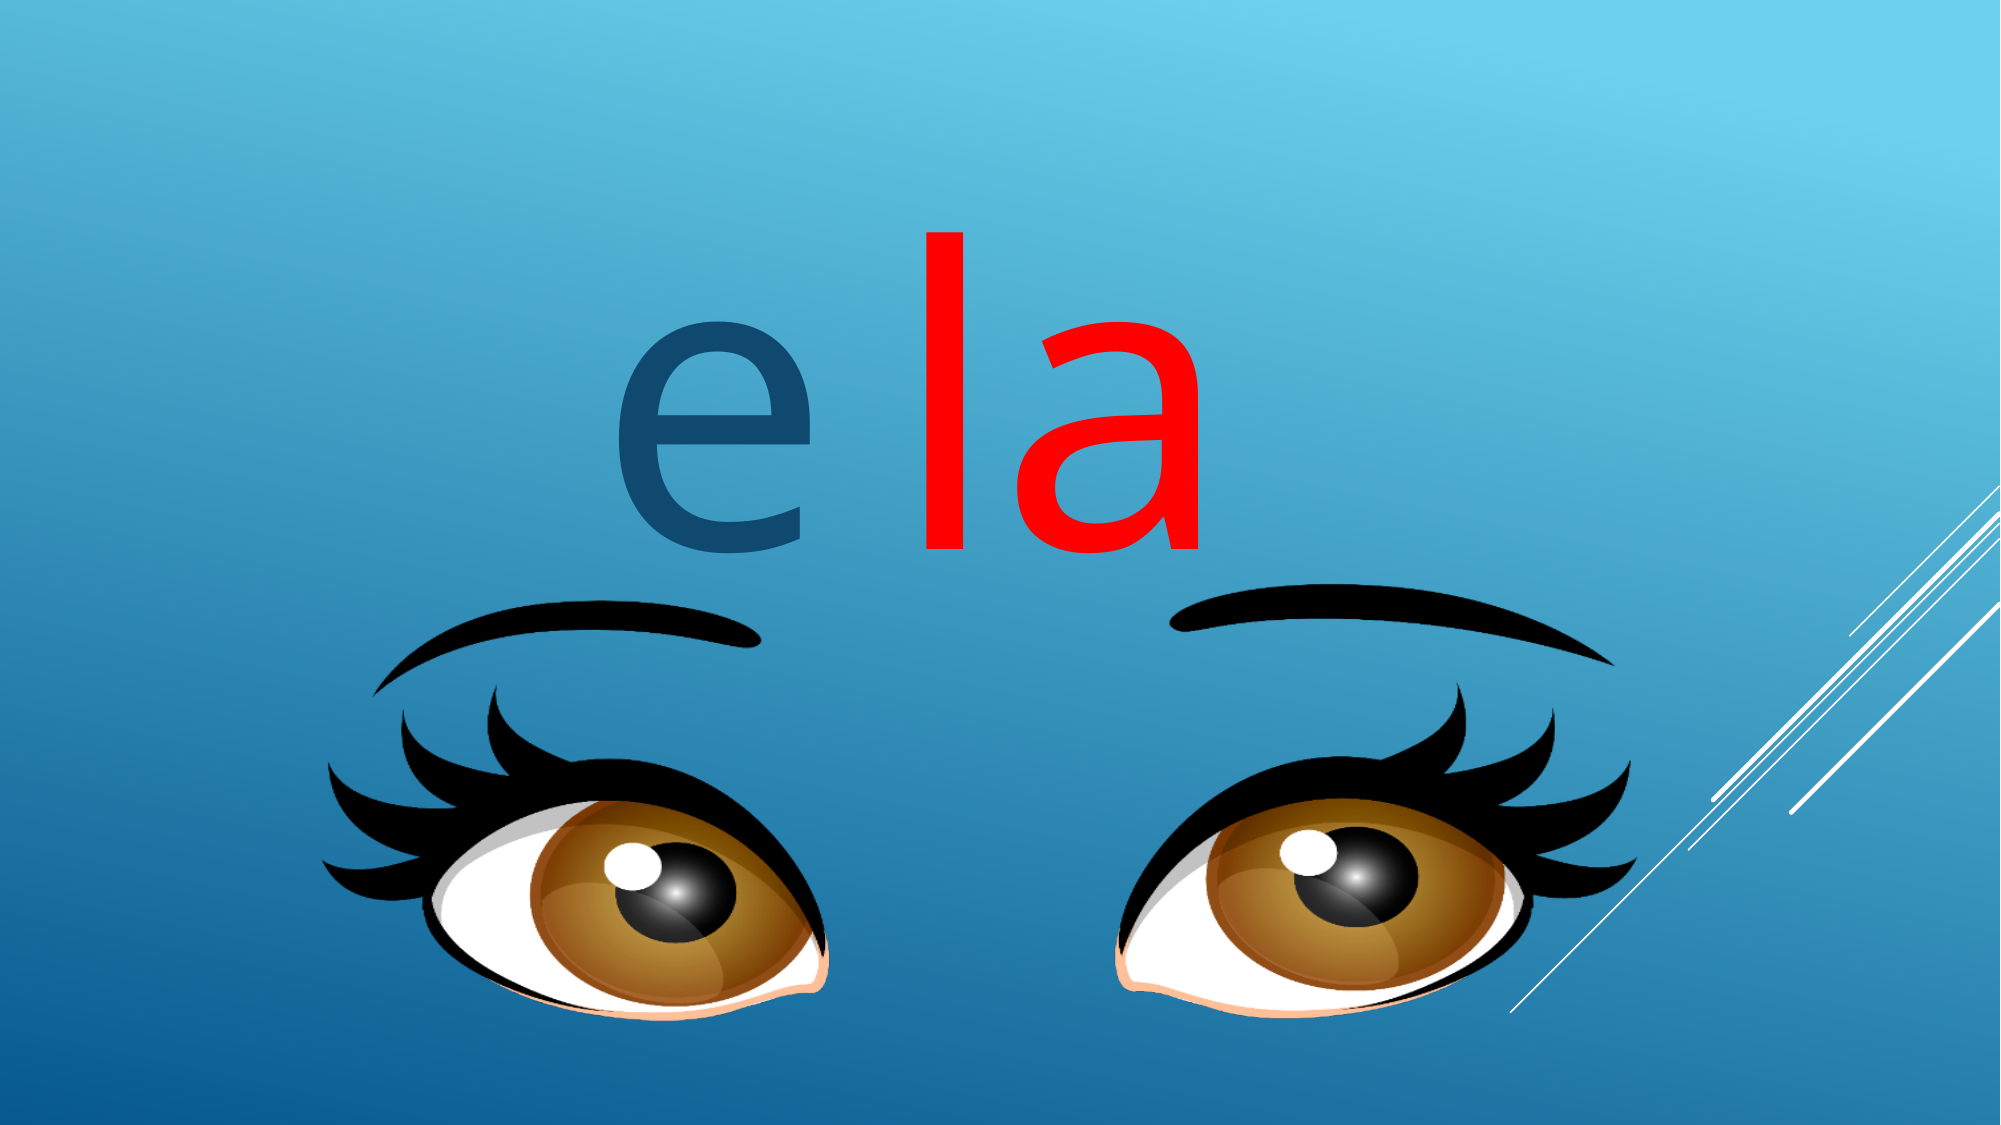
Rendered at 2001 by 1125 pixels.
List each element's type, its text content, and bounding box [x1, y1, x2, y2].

picture [314, 582, 1644, 1023]
list e [580, 86, 876, 582]
text_box la [876, 86, 1337, 582]
